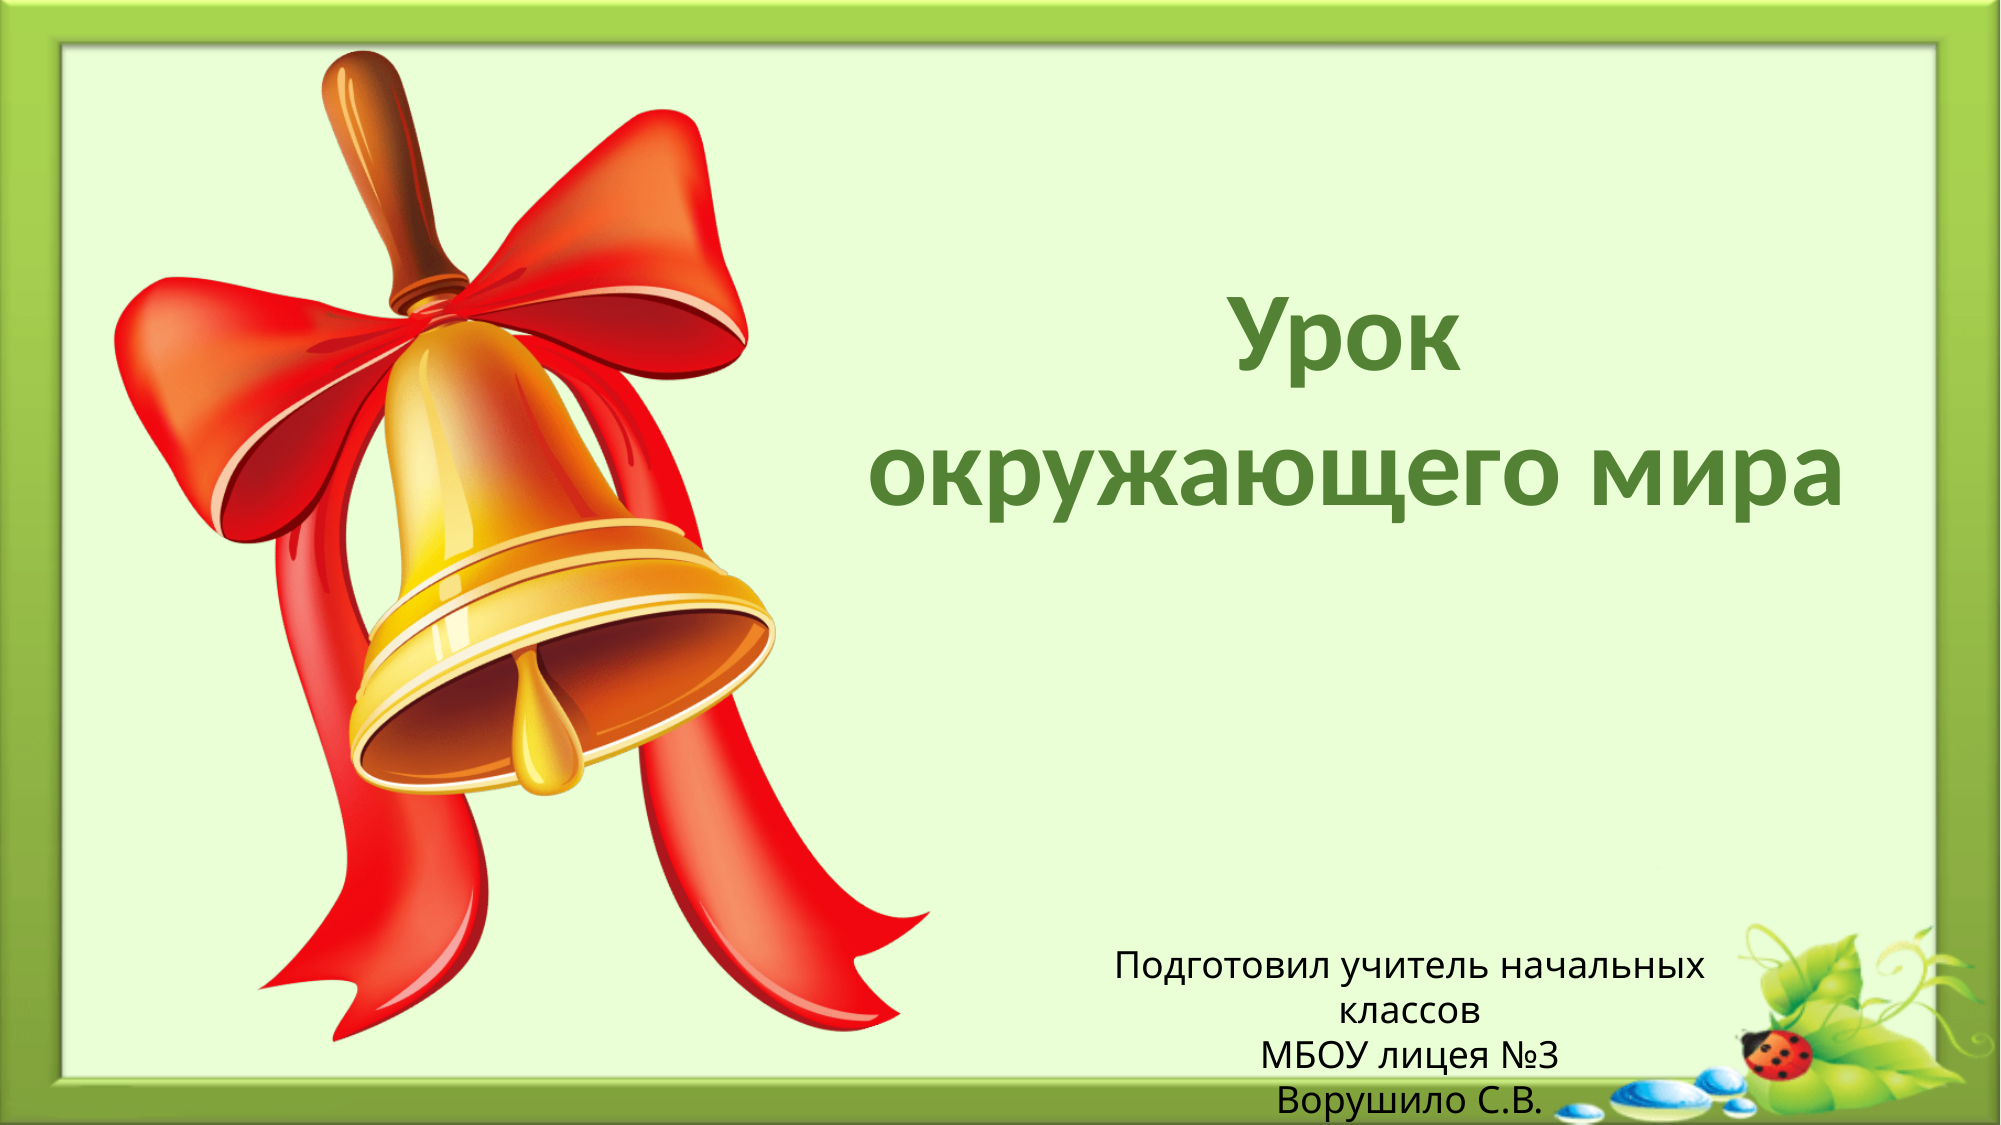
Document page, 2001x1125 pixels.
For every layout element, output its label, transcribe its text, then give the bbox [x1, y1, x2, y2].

text_box Подготовил учитель начальных классов МБОУ лицея №3 Ворушило С.В. [1074, 933, 1745, 1125]
text_box Урок окружающего мира [852, 250, 1862, 536]
picture [0, 0, 2001, 1125]
